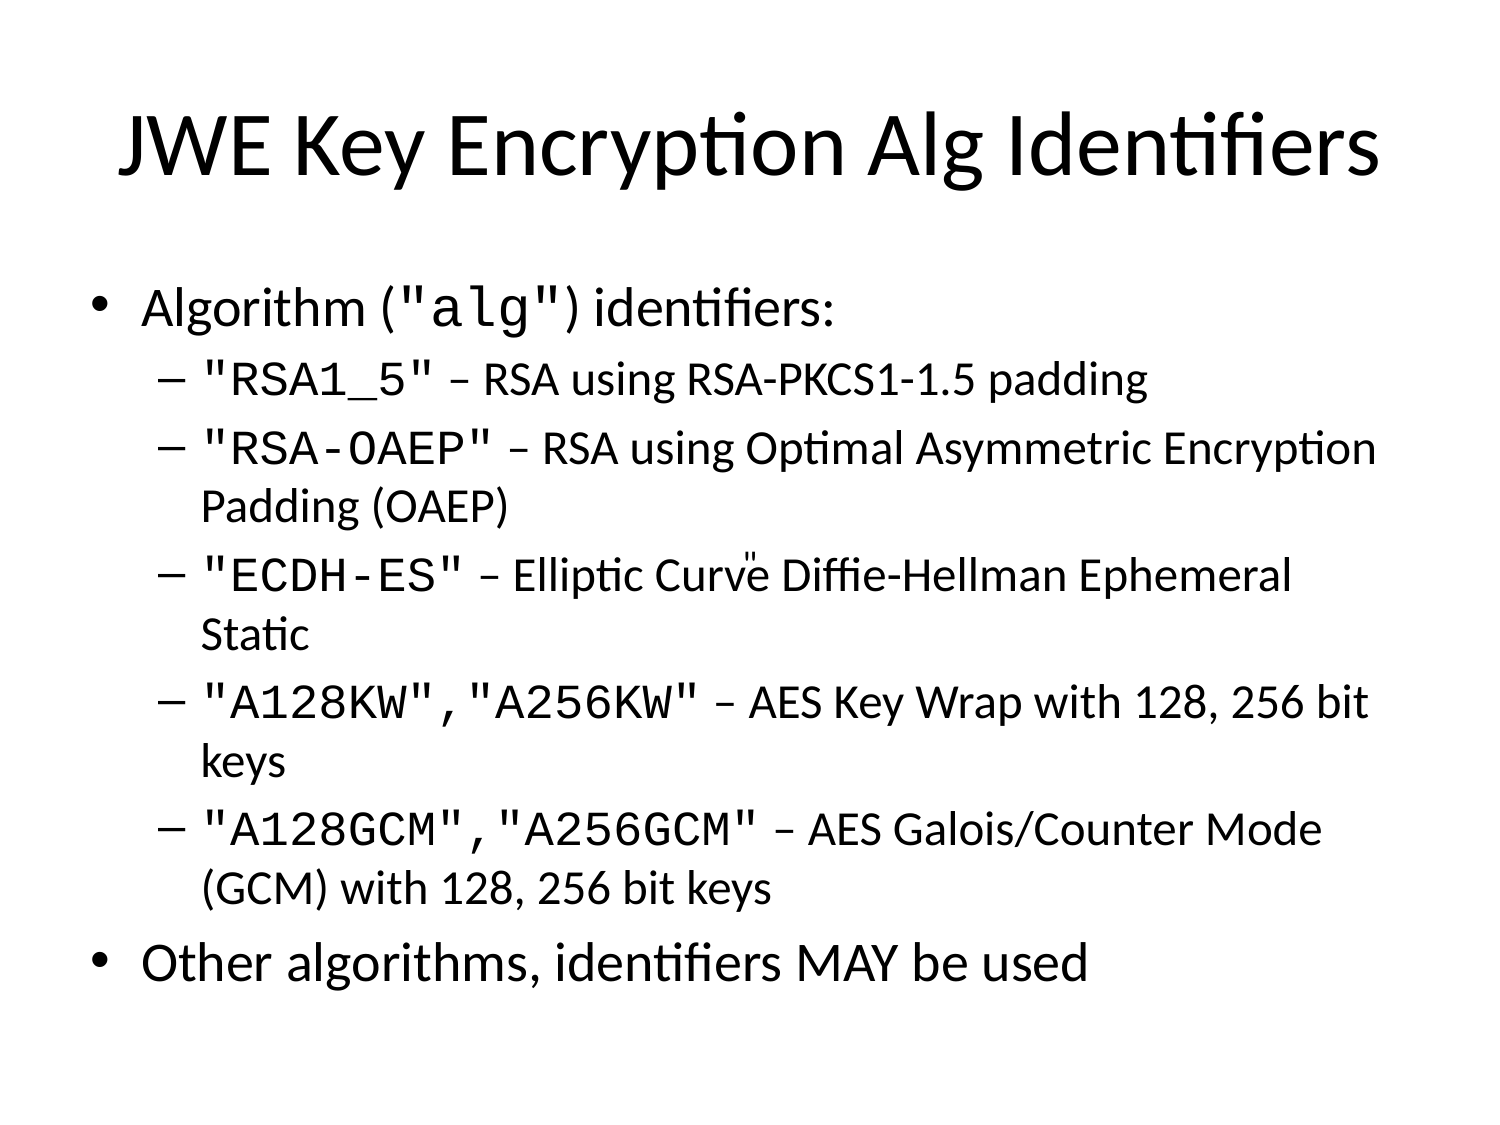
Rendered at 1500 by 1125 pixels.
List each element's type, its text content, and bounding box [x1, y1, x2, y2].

text_box " [727, 532, 773, 592]
title JWE Key Encryption Alg Identifiers [75, 45, 1425, 233]
list Algorithm ("alg") identifiers: "RSA1_5" – RSA using RSA-PKCS1-1.5 padding "RSA-OAEP" – RSA using Optimal Asymmetric Encryption Padding (OAEP) "ECDH-ES" – Elliptic Curve Diffie-Hellman Ephemeral Static "A128KW","A256KW" – AES Key Wrap with 128, 256 bit keys "A128GCM","A256GCM" – AES Galois/Counter Mode (GCM) with 128, 256 bit keys Other algorithms, identifiers MAY be used [75, 262, 1425, 1005]
